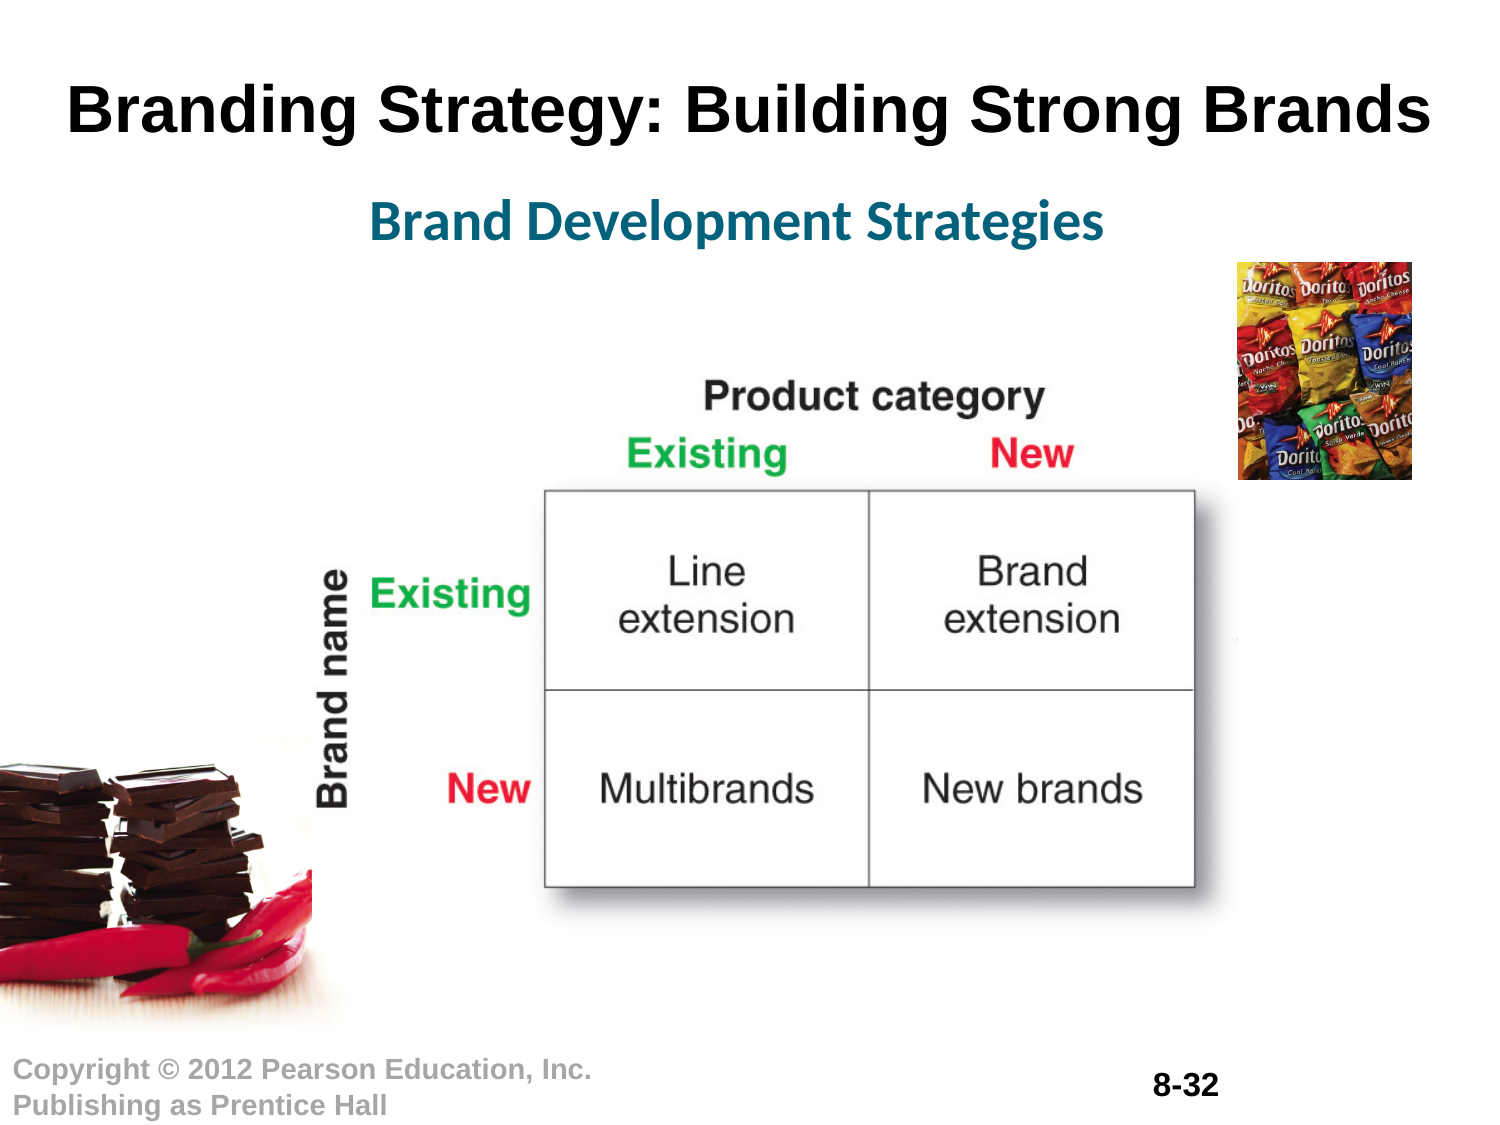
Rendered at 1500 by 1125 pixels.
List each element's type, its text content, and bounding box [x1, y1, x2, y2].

list Brand Development Strategies [149, 174, 1326, 238]
title Branding Strategy: Building Strong Brands [0, 12, 1500, 201]
picture [0, 262, 1412, 1038]
